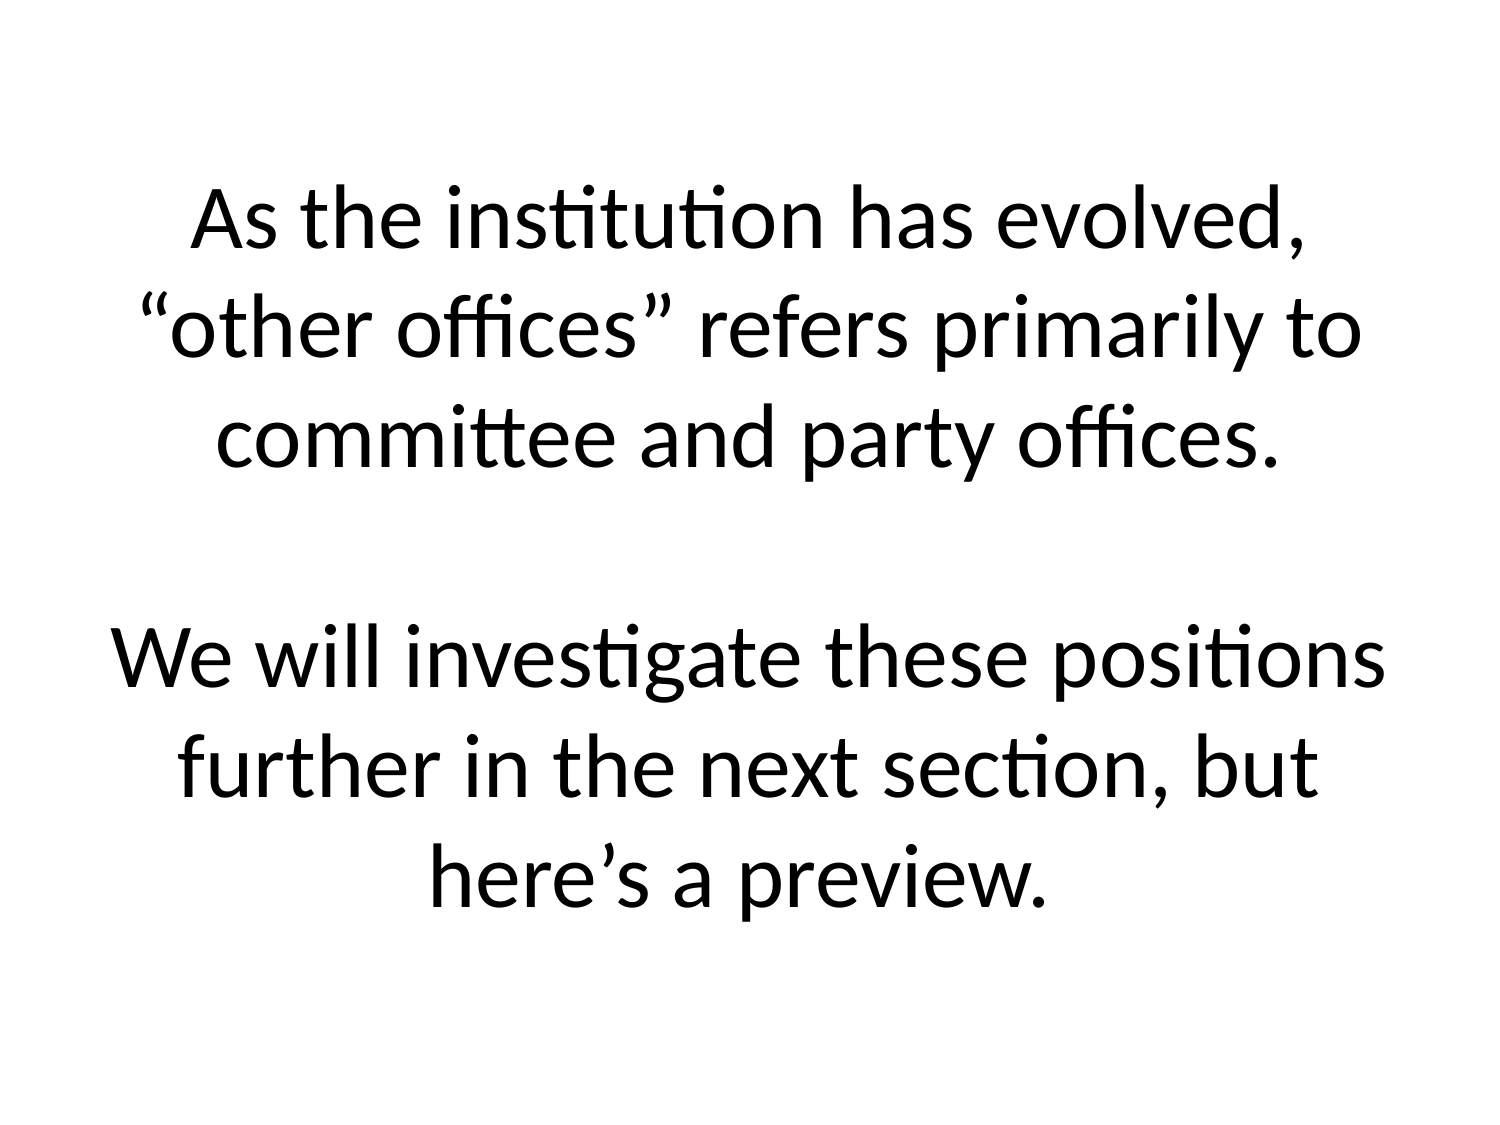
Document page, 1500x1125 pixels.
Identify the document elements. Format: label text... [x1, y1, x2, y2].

title As the institution has evolved, “other offices” refers primarily to committee and party offices. We will investigate these positions further in the next section, but here’s a preview. [74, 44, 1426, 1038]
